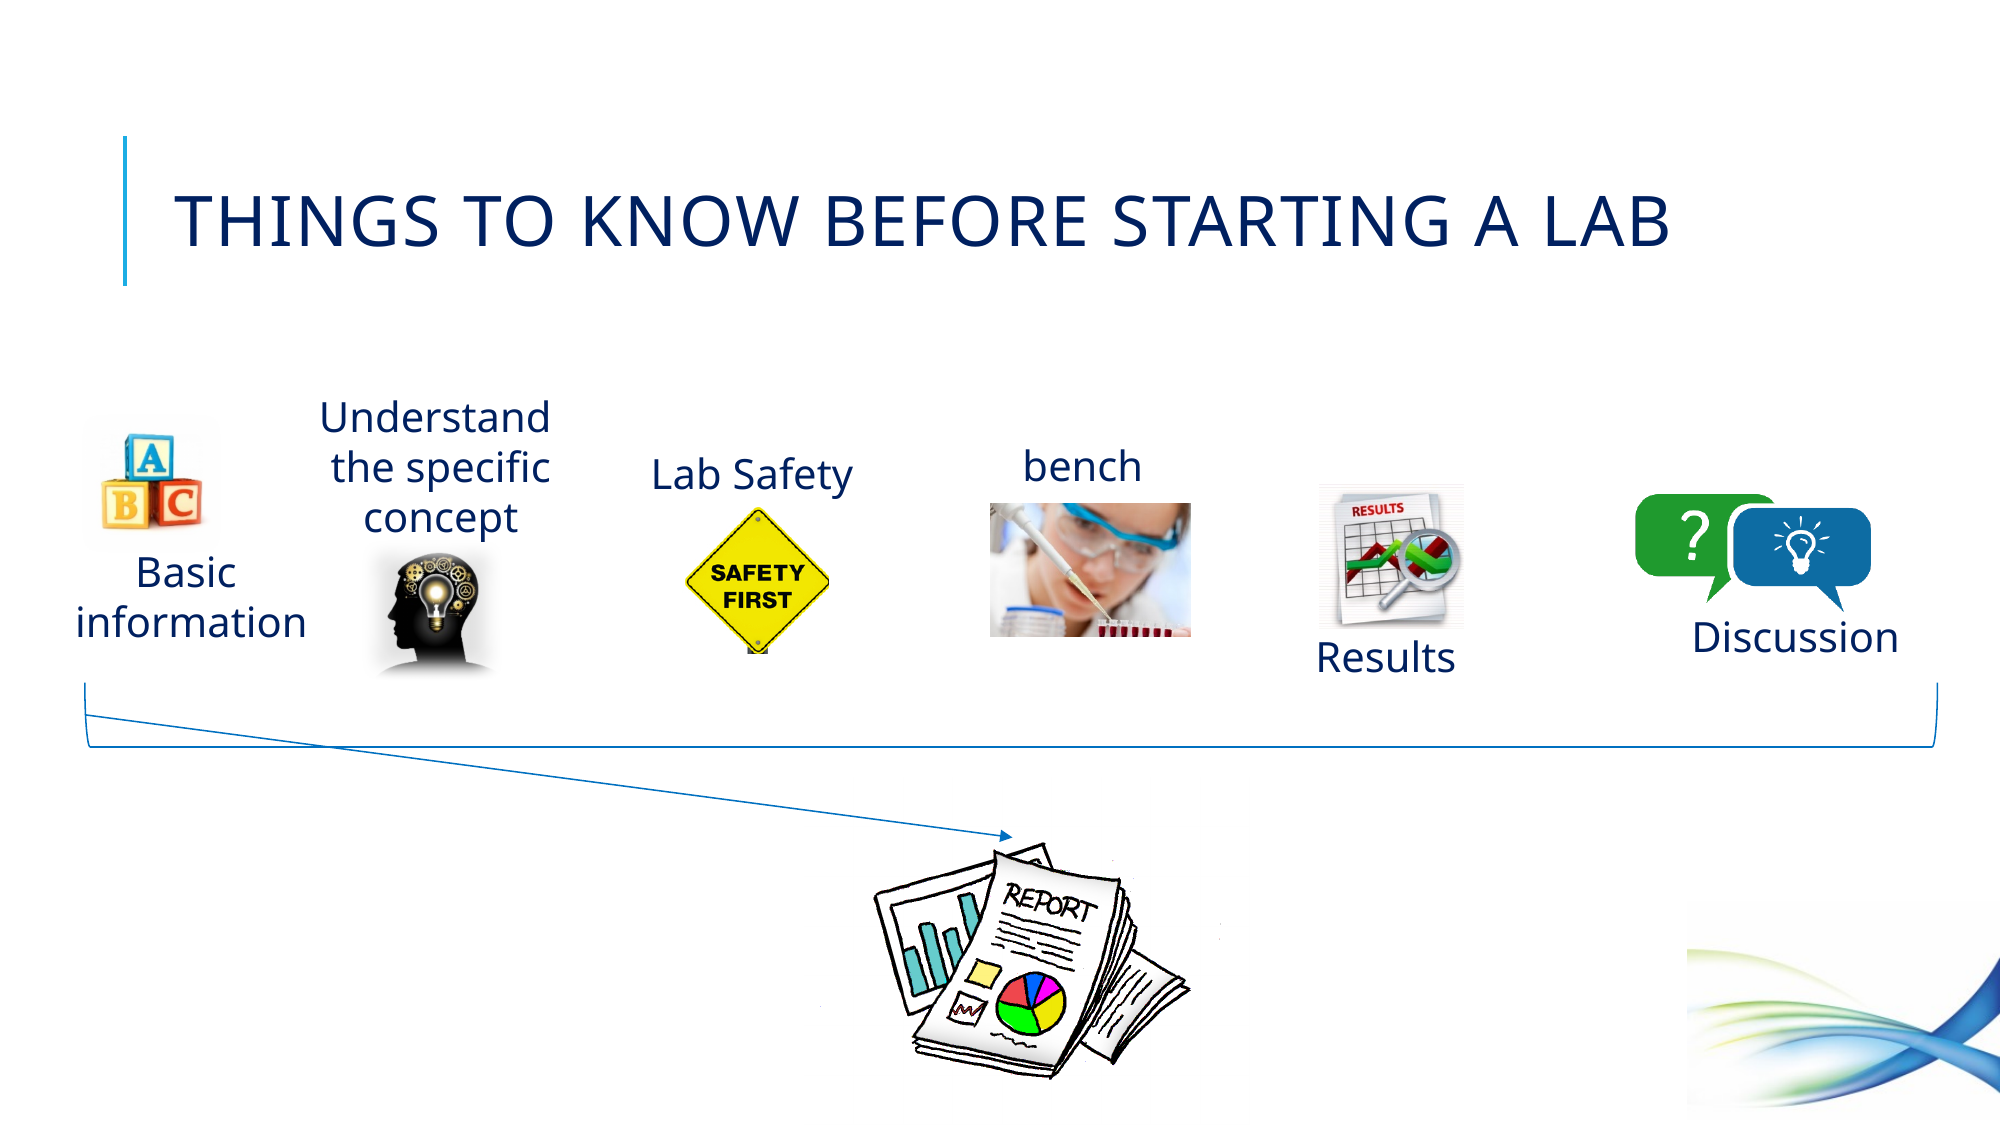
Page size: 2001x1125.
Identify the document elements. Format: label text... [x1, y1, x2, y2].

text_box Discussion [1653, 603, 1938, 669]
picture [81, 413, 222, 554]
picture [803, 777, 1250, 1125]
title Things to know before starting a lab [159, 174, 1723, 280]
text_box Lab Safety [609, 440, 894, 506]
picture [1687, 901, 2000, 1120]
text_box bench [941, 432, 1225, 498]
text_box Results [1249, 623, 1534, 682]
picture [682, 507, 829, 654]
text_box [84, 682, 1939, 748]
picture [361, 539, 504, 682]
text_box Understand the specific concept [298, 383, 583, 549]
picture [1627, 478, 1881, 633]
picture [990, 503, 1191, 637]
text_box Basic information [49, 538, 323, 654]
picture [1318, 483, 1464, 629]
